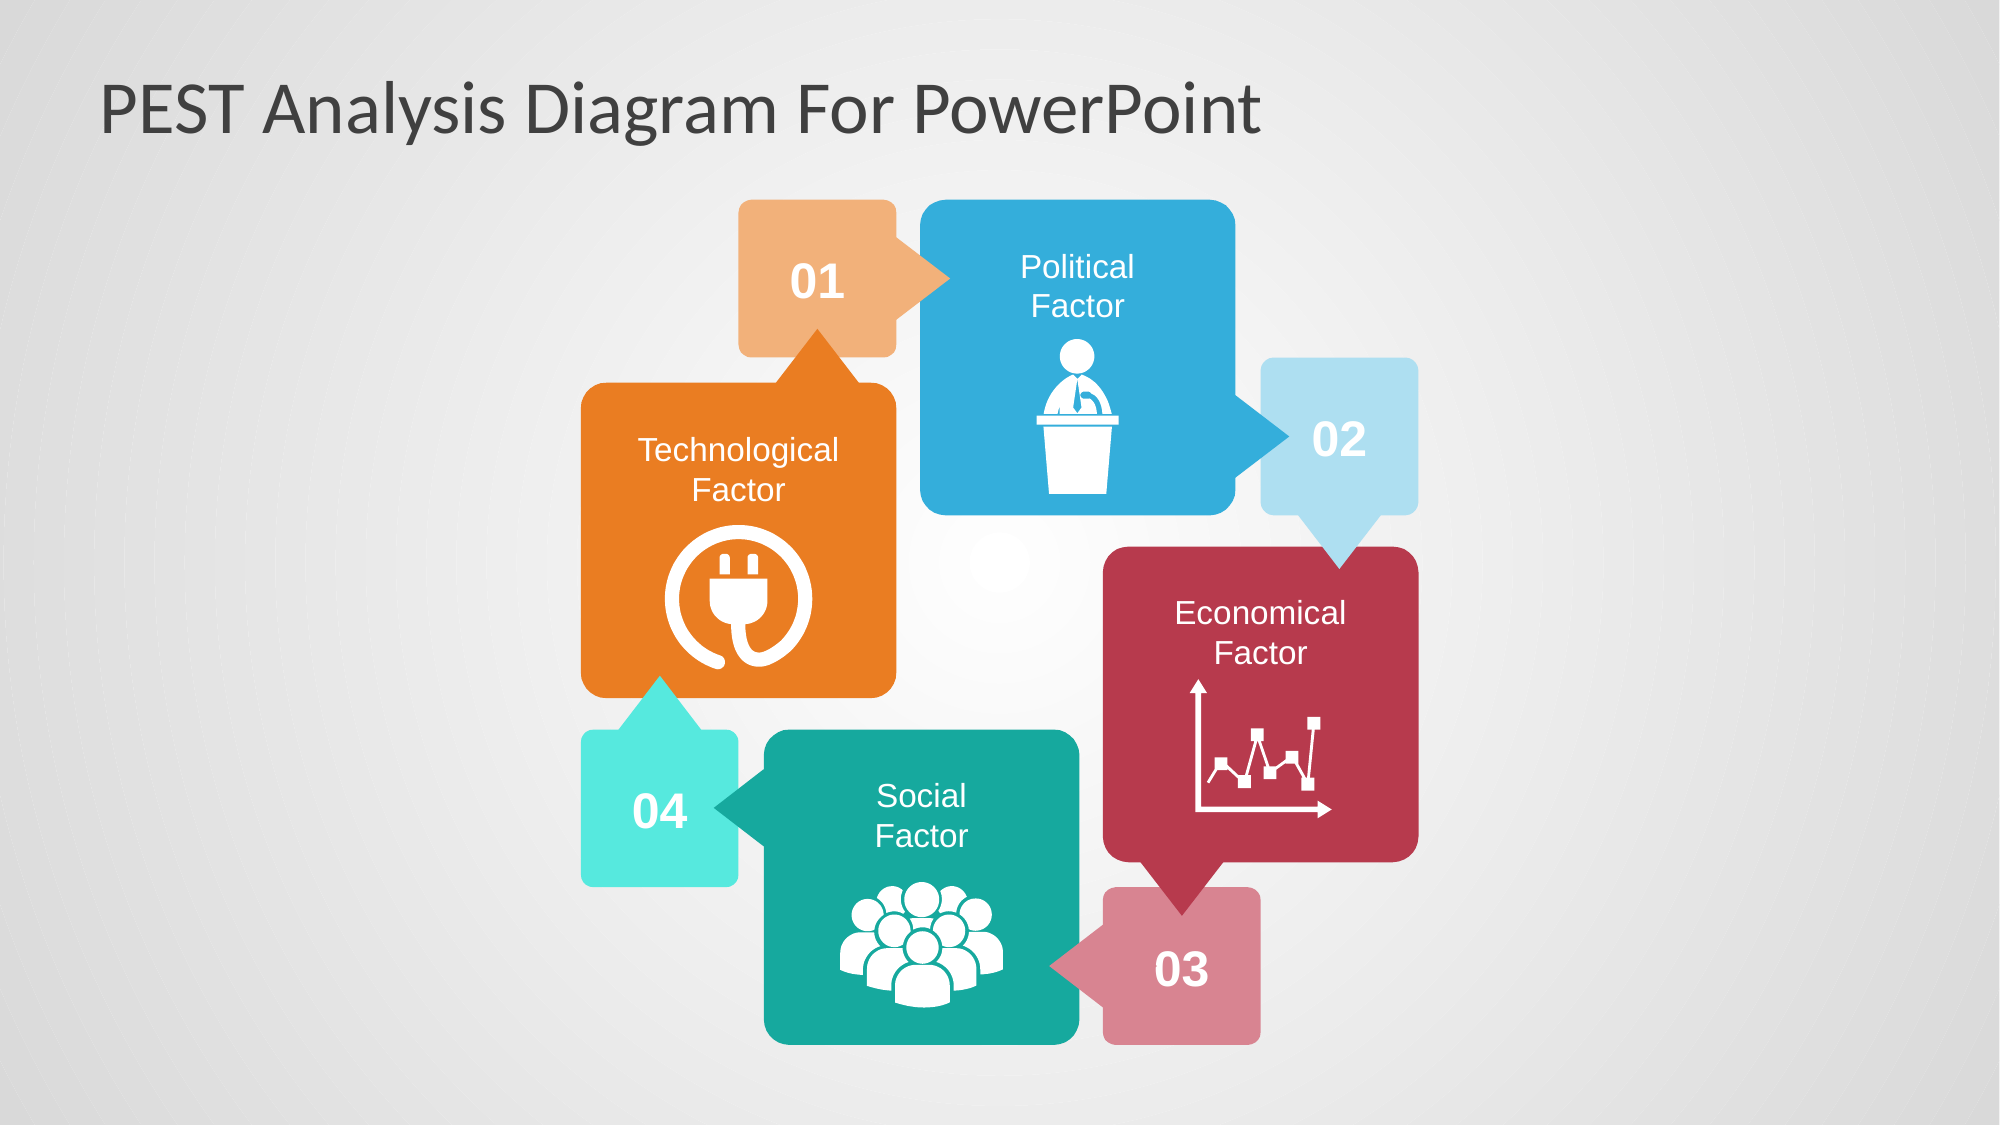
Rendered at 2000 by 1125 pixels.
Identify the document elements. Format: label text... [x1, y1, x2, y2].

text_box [664, 524, 813, 670]
text_box Social Factor [763, 729, 1080, 1045]
text_box 03 [1102, 887, 1261, 1045]
text_box [1049, 924, 1158, 1008]
text_box 04 [580, 729, 739, 888]
text_box [1140, 807, 1224, 916]
text_box [775, 328, 859, 437]
text_box Economical Factor [1102, 546, 1419, 863]
text_box [842, 237, 951, 320]
text_box 02 [1260, 357, 1419, 516]
text_box [713, 769, 815, 847]
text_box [839, 881, 1004, 1008]
text_box Technological Factor [580, 382, 897, 699]
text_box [1189, 678, 1332, 819]
title PEST Analysis Diagram For PowerPoint [99, 45, 1900, 162]
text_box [1036, 338, 1119, 495]
text_box [618, 675, 702, 784]
text_box Political Factor [920, 199, 1236, 516]
text_box 01 [738, 199, 897, 358]
text_box [1181, 395, 1290, 478]
text_box [1298, 461, 1381, 569]
